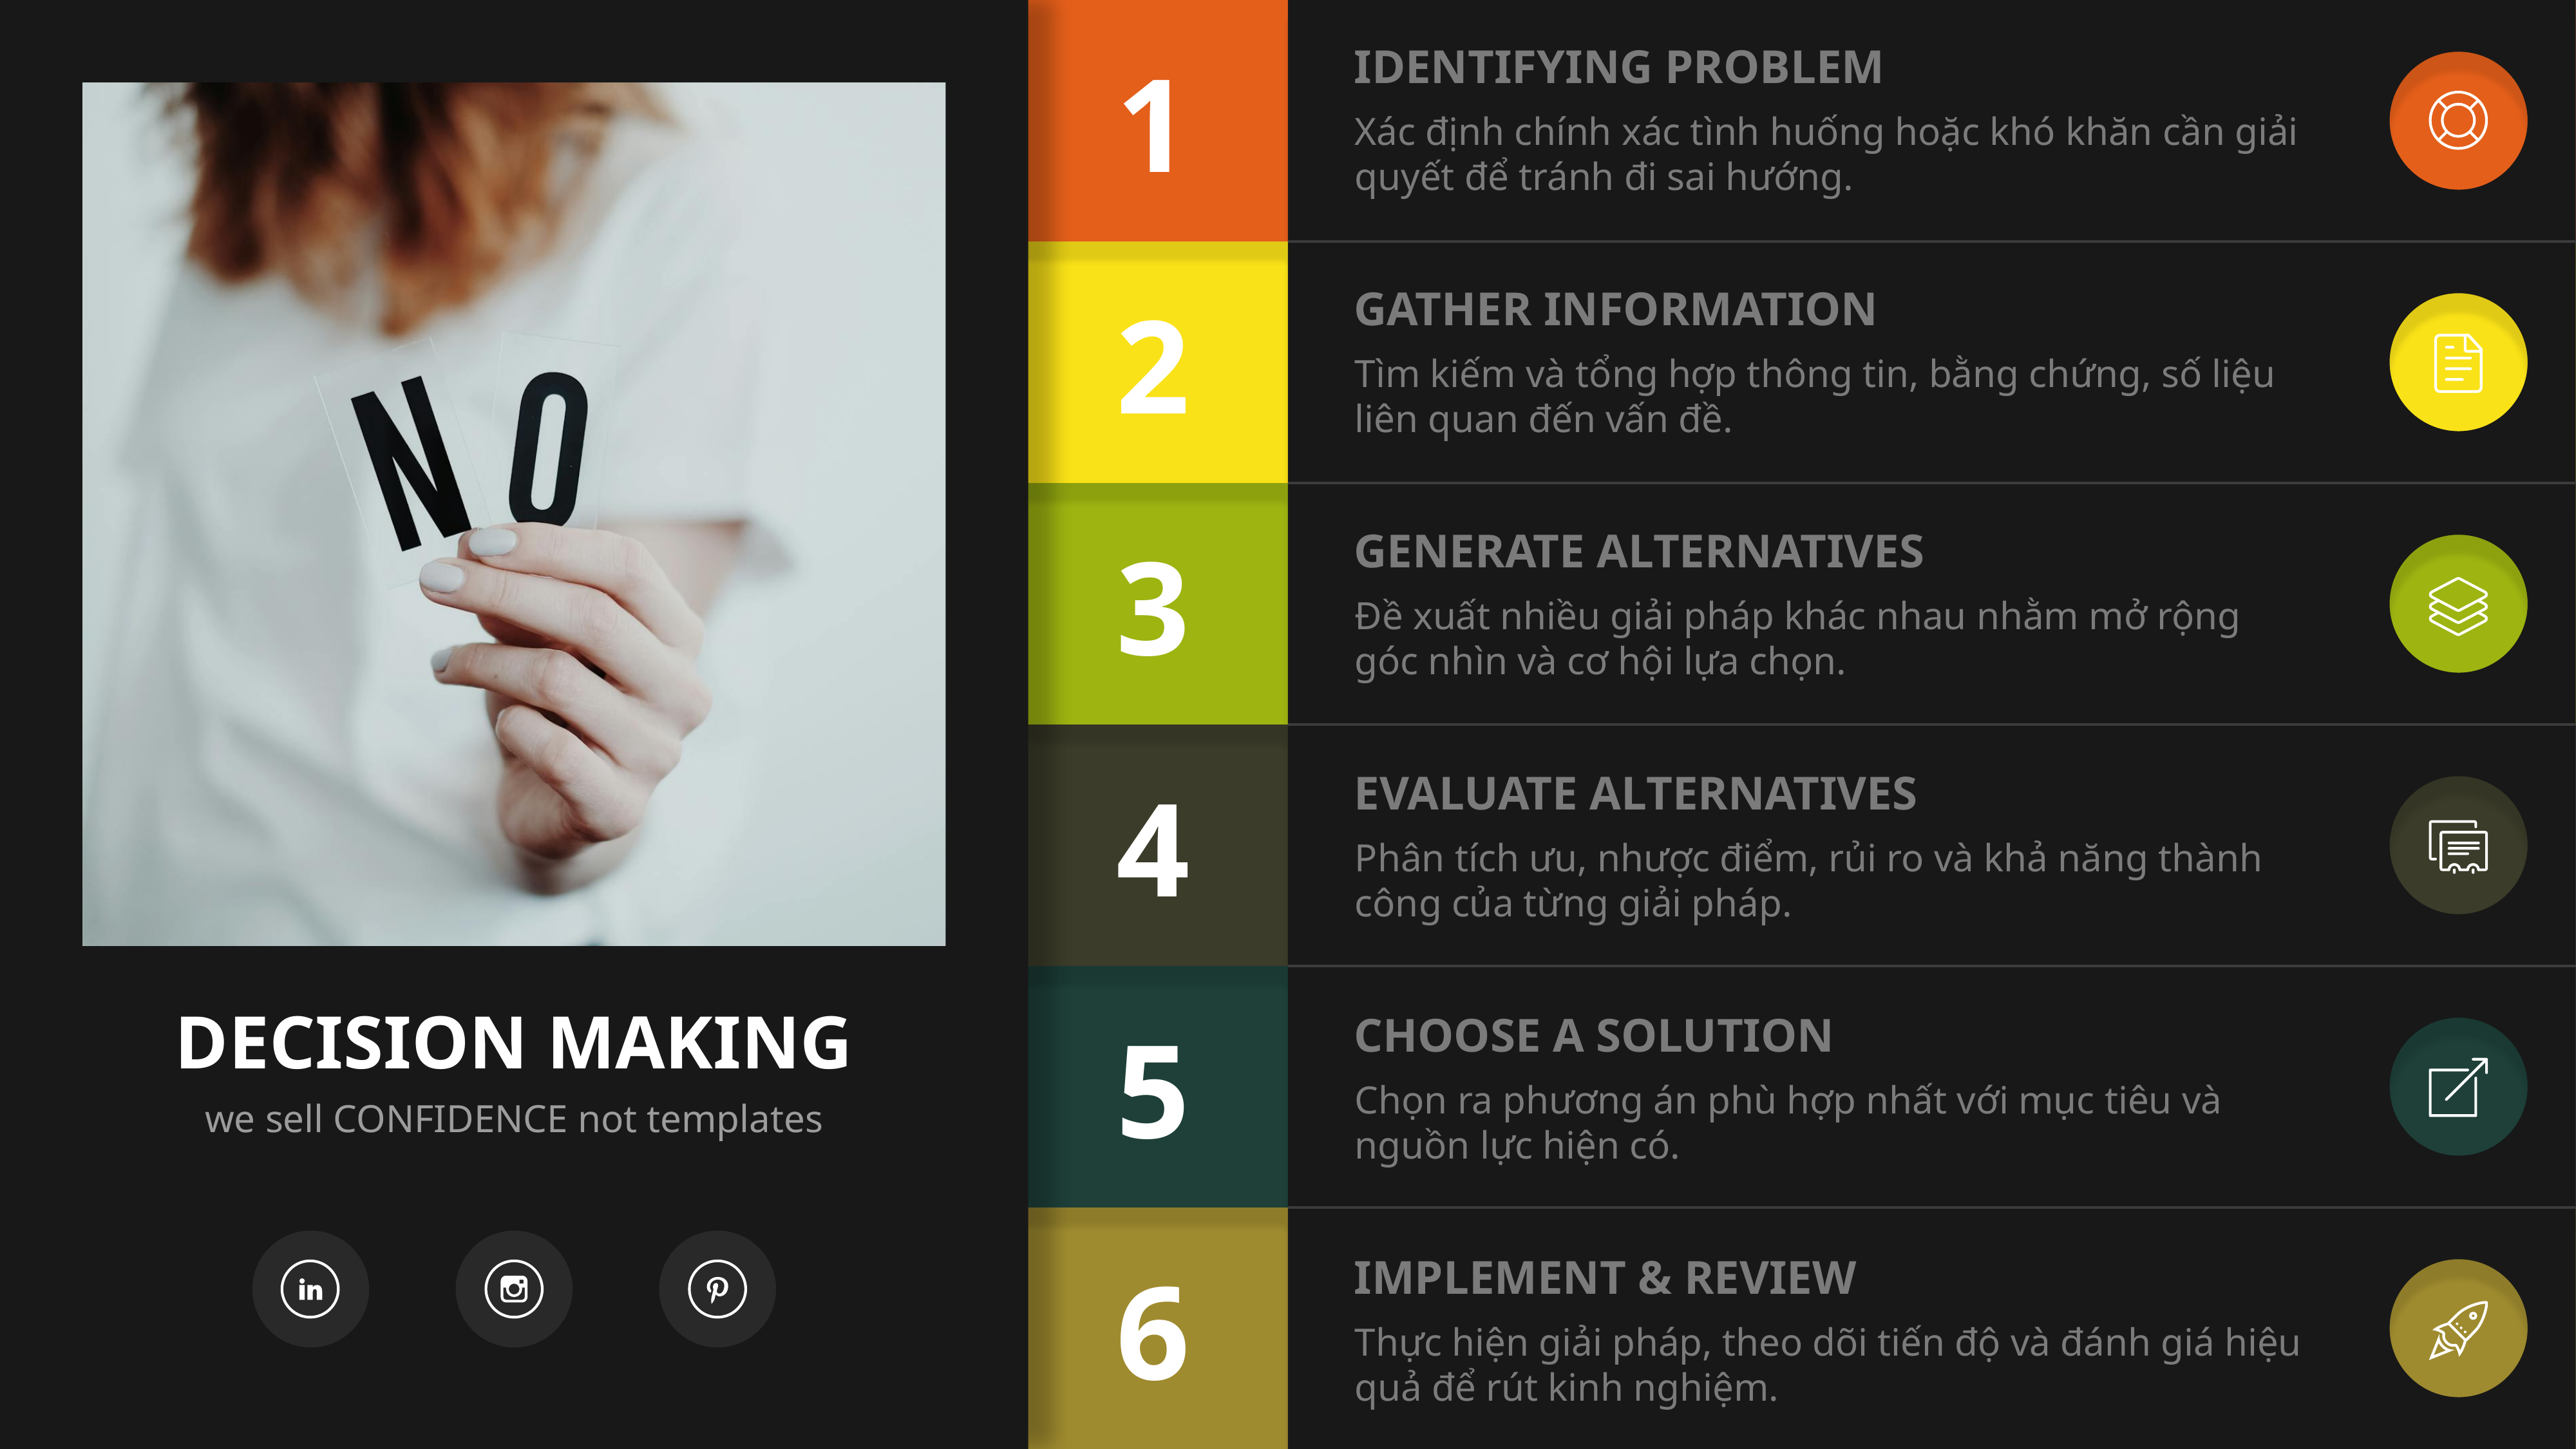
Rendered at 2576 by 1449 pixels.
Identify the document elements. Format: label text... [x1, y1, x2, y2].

text_box [251, 1229, 370, 1349]
text_box we sell CONFIDENCE not templates [195, 1090, 833, 1145]
text_box [2432, 1301, 2488, 1357]
text_box DECISION MAKING [165, 992, 863, 1088]
picture [82, 82, 946, 947]
text_box [2429, 90, 2488, 150]
text_box [455, 1229, 574, 1349]
text_box [0, 0, 2576, 1449]
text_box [1287, 241, 2576, 1208]
text_box [280, 1259, 340, 1319]
text_box [2429, 1334, 2456, 1360]
text_box [688, 1259, 748, 1319]
text_box [658, 1229, 777, 1349]
text_box [484, 1259, 544, 1319]
